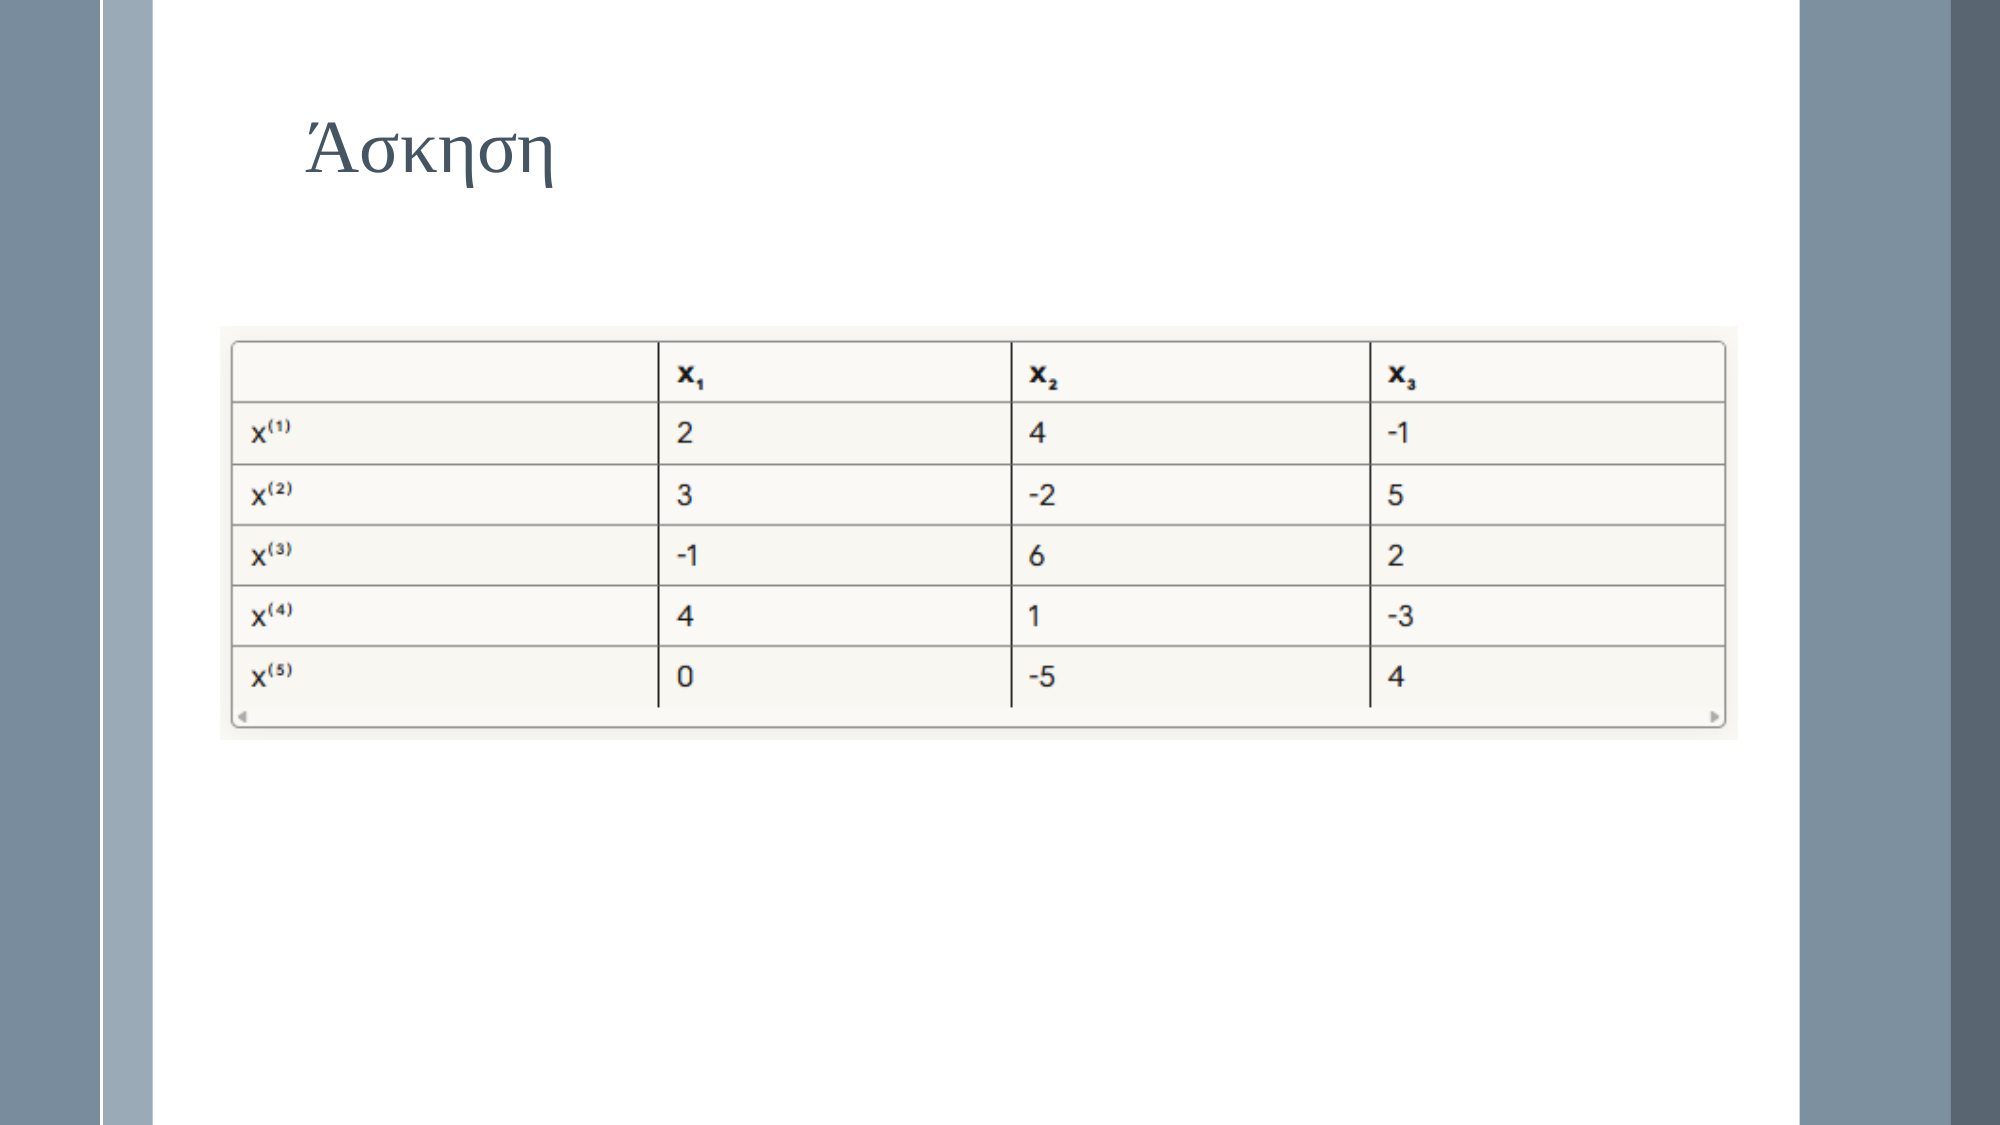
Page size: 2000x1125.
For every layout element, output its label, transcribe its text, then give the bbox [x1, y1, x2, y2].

picture [220, 326, 1738, 740]
text_box Άσκηση [290, 89, 1543, 195]
